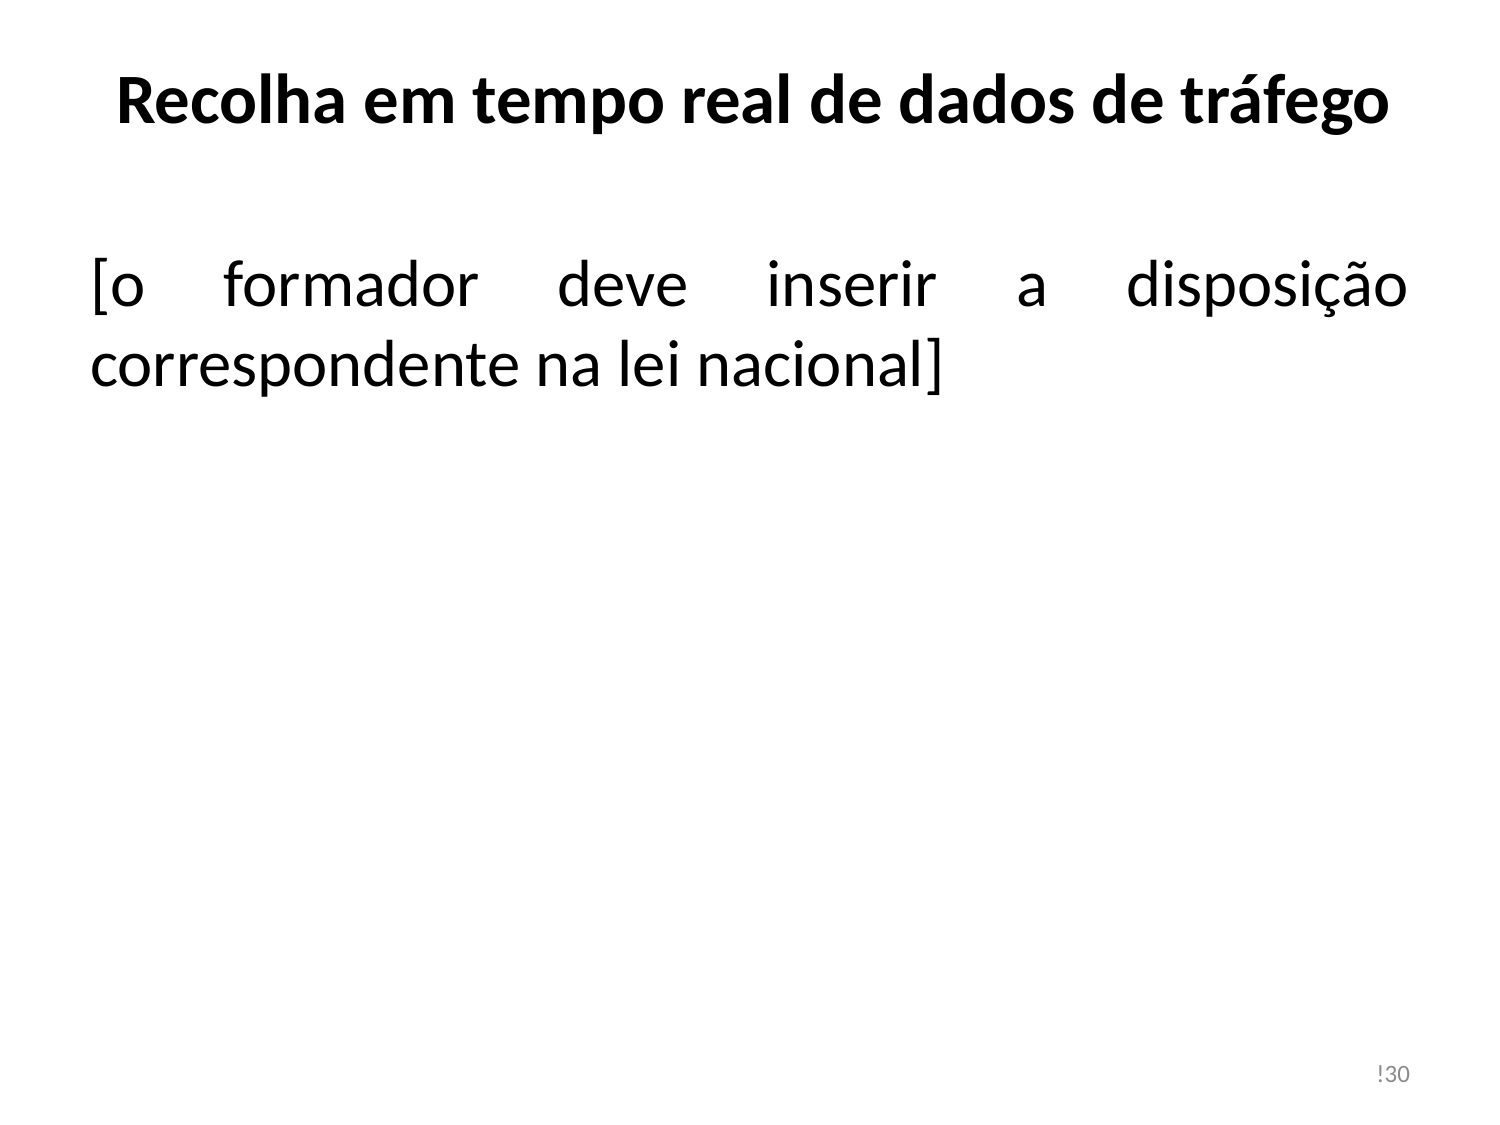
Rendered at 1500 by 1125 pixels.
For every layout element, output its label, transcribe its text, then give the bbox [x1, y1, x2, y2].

list [o formador deve inserir a disposição correspondente na lei nacional] [75, 232, 1425, 992]
slide_number !30 [1074, 1042, 1425, 1103]
title Recolha em tempo real de dados de tráfego [54, 45, 1455, 233]
